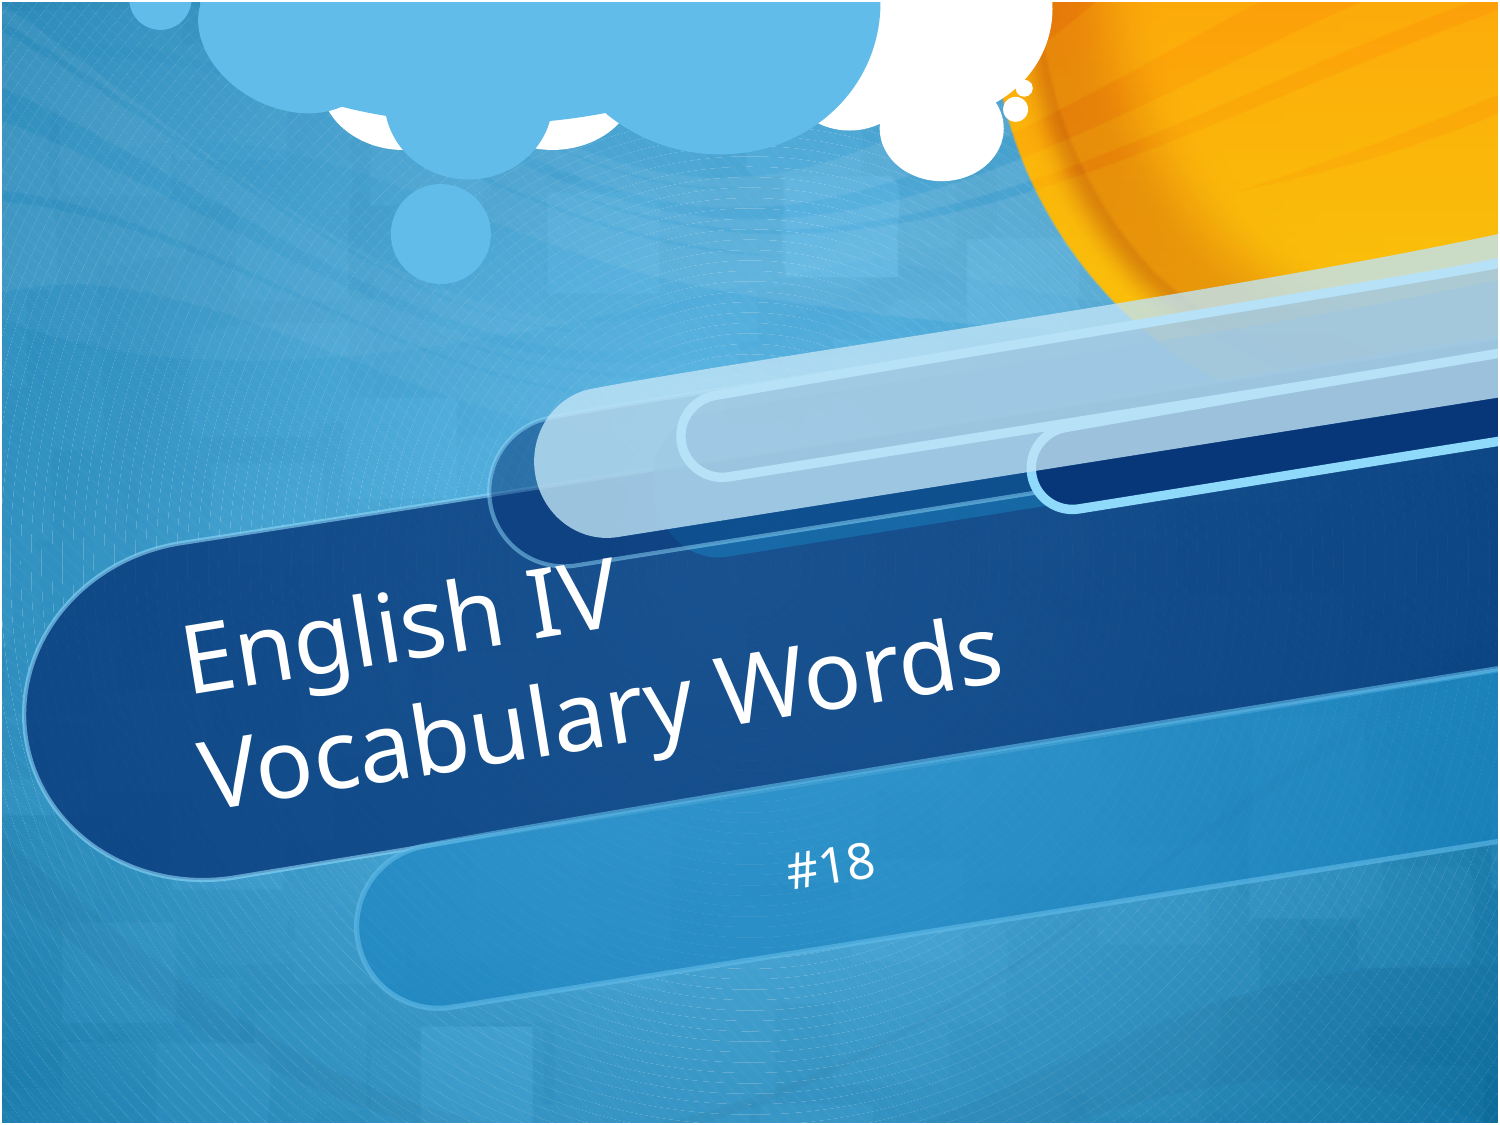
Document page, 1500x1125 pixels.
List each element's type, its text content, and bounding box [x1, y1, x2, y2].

title English IV Vocabulary Words [154, 387, 1420, 849]
picture [2, 2, 1498, 1123]
subtitle #18 [413, 690, 1474, 1003]
picture [360, 673, 1498, 1005]
